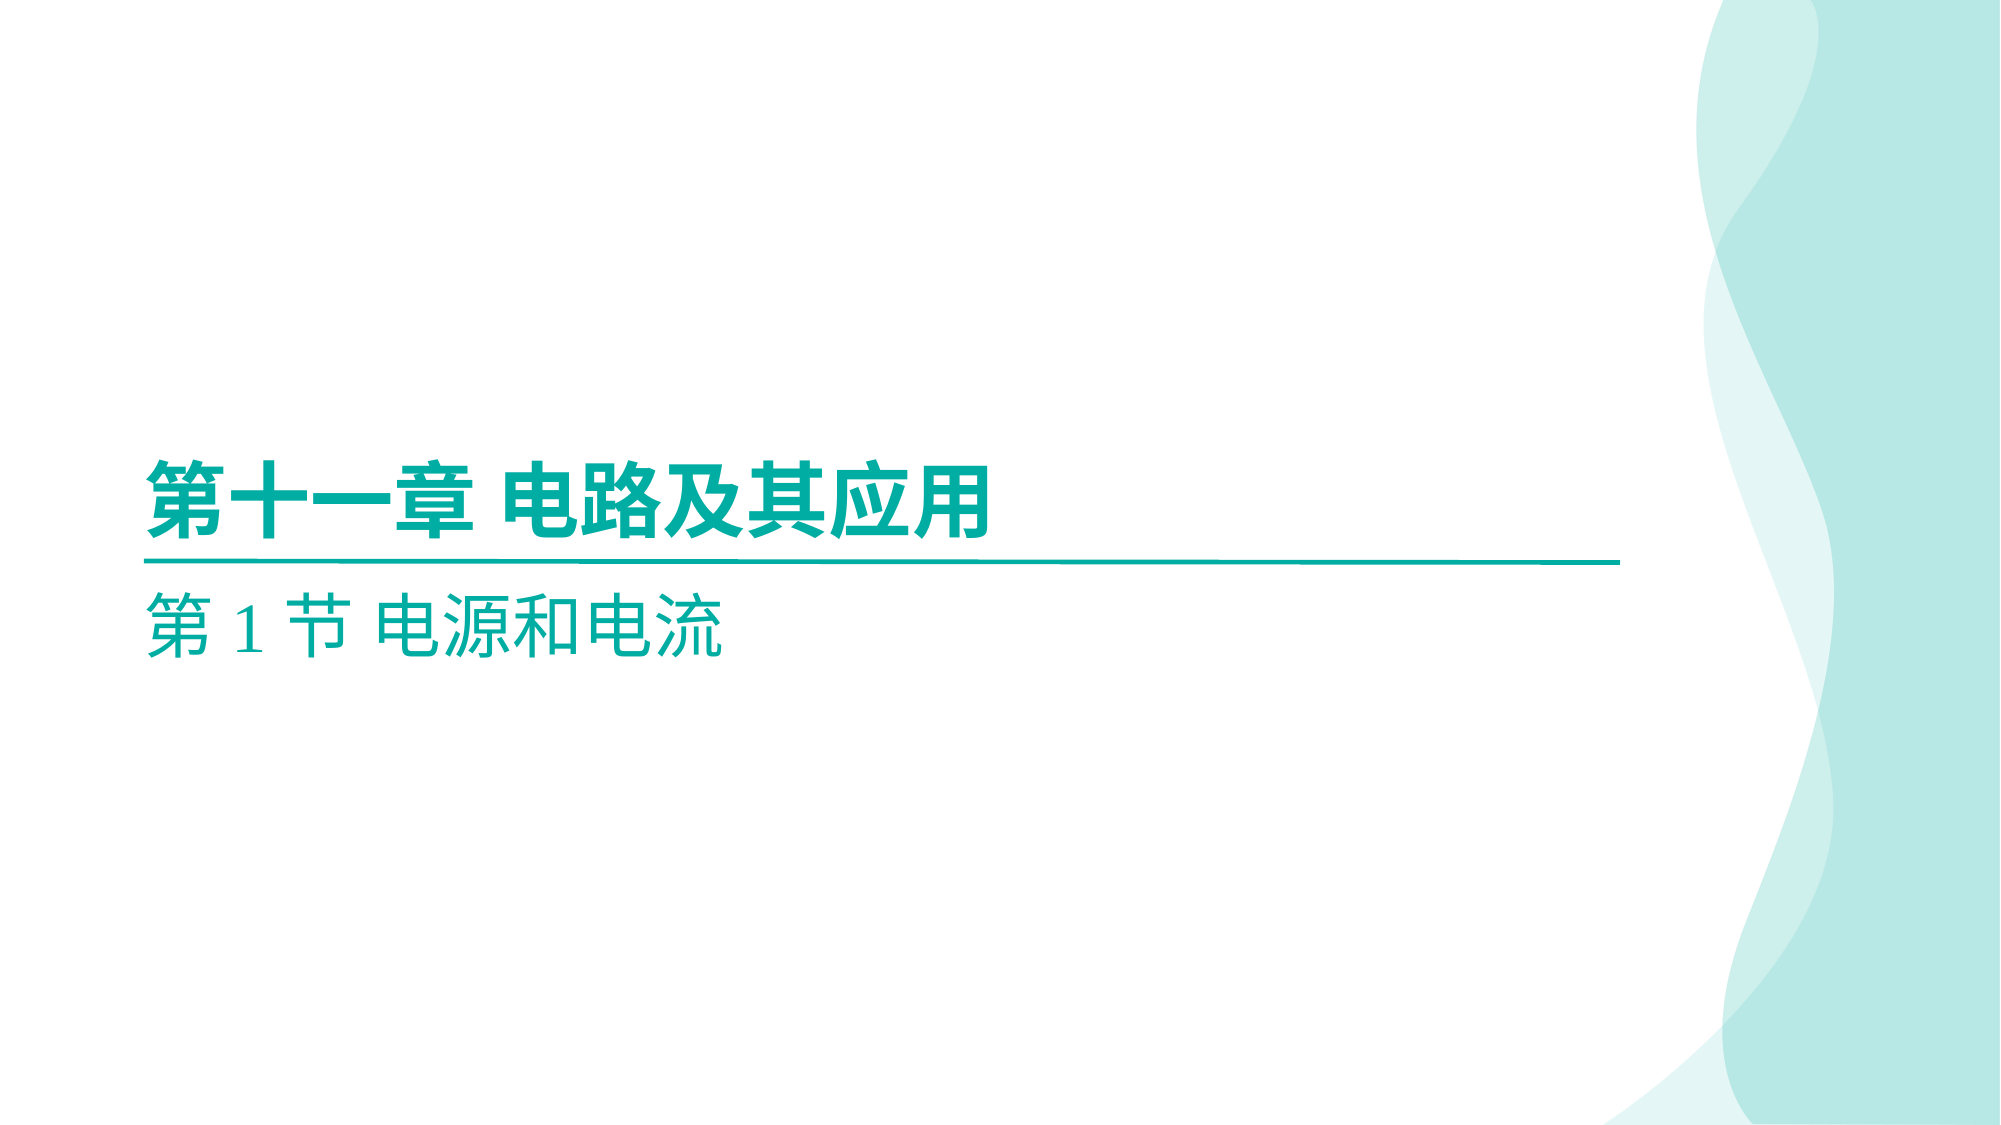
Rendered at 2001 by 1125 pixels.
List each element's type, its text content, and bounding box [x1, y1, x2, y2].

text_box 第十一章 电路及其应用 [143, 436, 1875, 555]
picture [0, 0, 2000, 1125]
text_box 第1节 电源和电流 [143, 572, 1875, 674]
